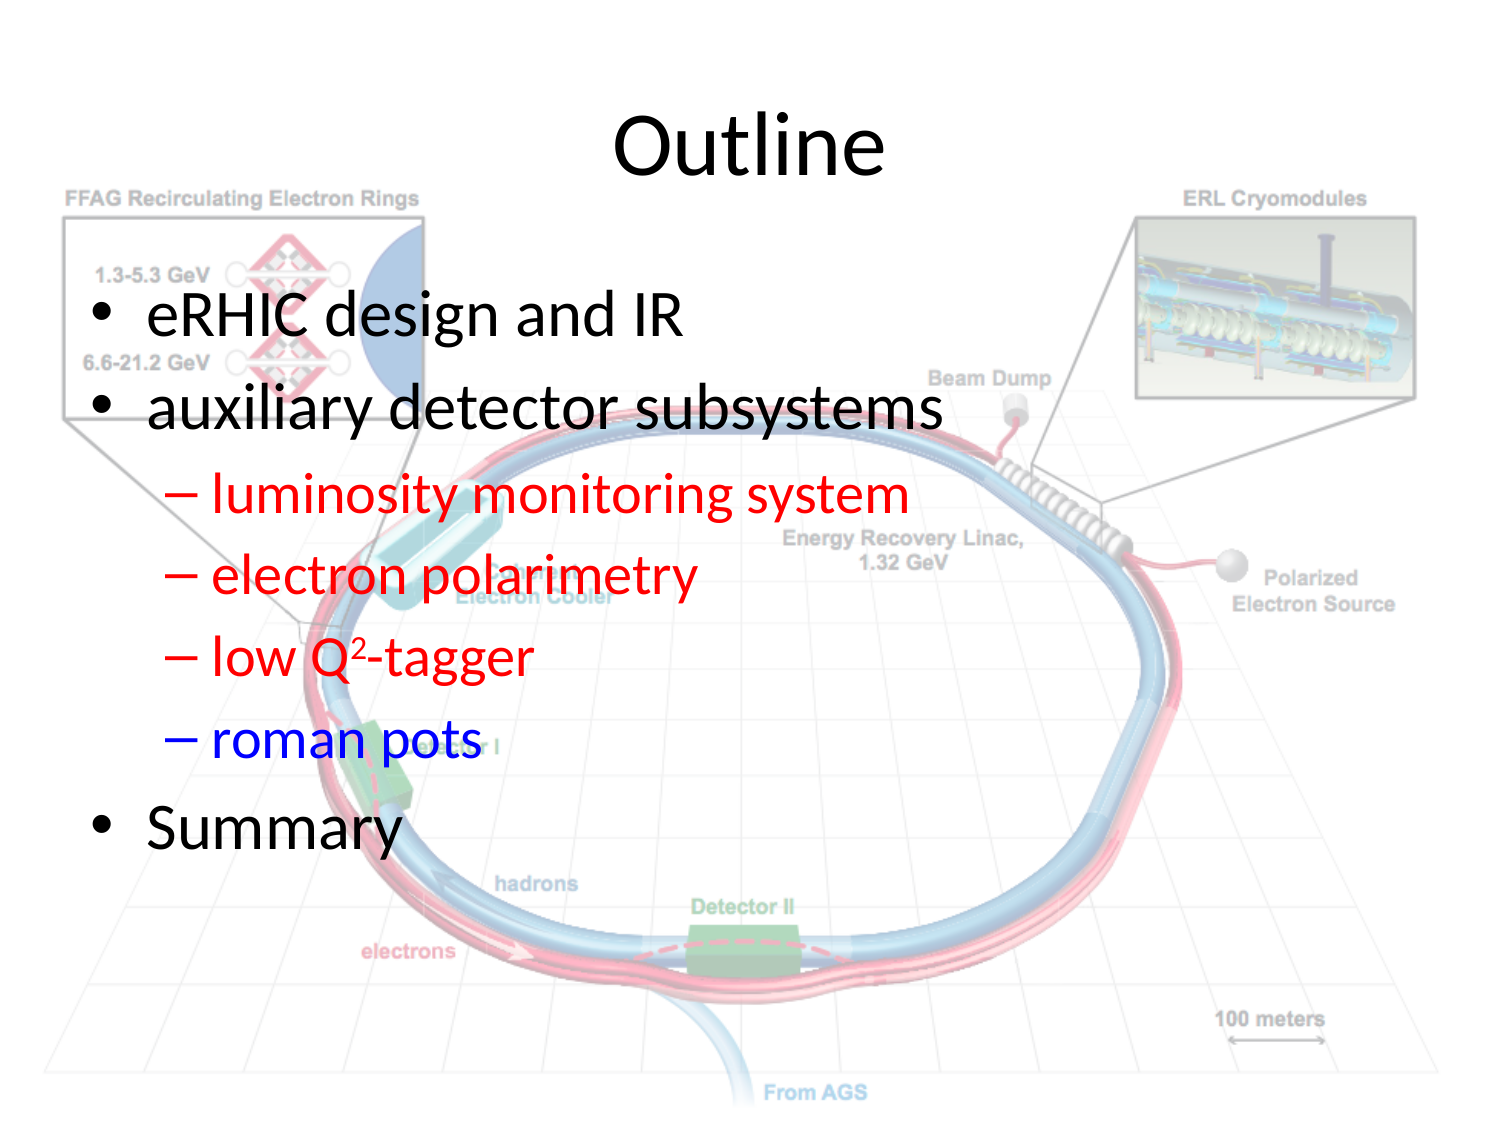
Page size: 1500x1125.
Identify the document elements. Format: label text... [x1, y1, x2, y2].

picture [0, 137, 1500, 1125]
title Outline [75, 45, 1425, 136]
